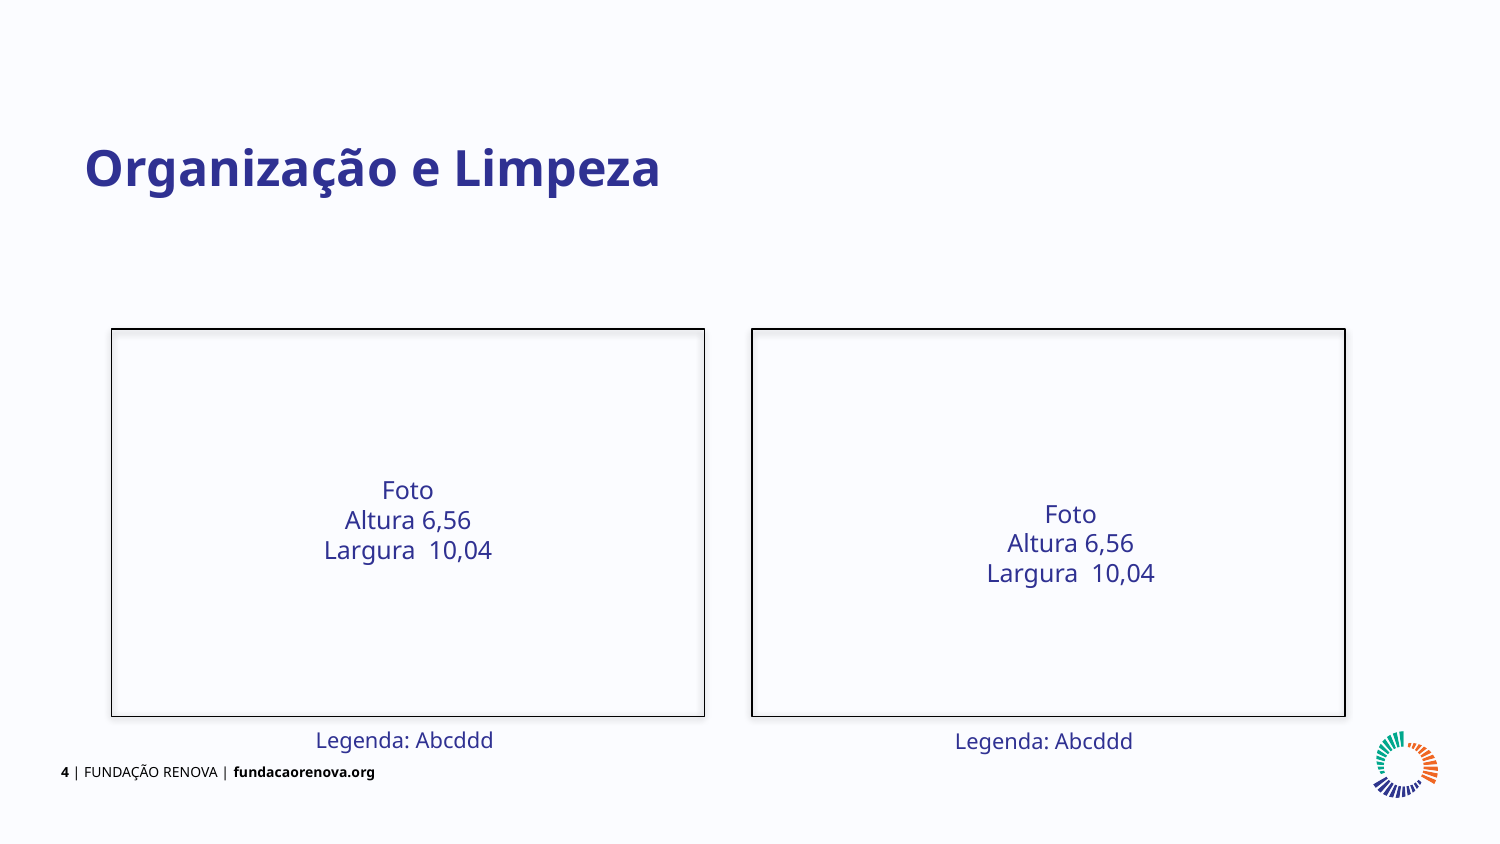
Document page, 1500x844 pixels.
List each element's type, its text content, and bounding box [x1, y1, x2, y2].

list Organização e Limpeza [64, 114, 1471, 211]
text_box Legenda: Abcddd [300, 719, 563, 796]
picture [1373, 731, 1438, 798]
text_box Foto Altura 6,56 Largura 10,04 [872, 490, 1270, 641]
text_box [751, 328, 1346, 717]
text_box Legenda: Abcddd [940, 719, 1202, 796]
text_box [111, 328, 705, 717]
text_box Foto Altura 6,56 Largura 10,04 [209, 467, 607, 617]
